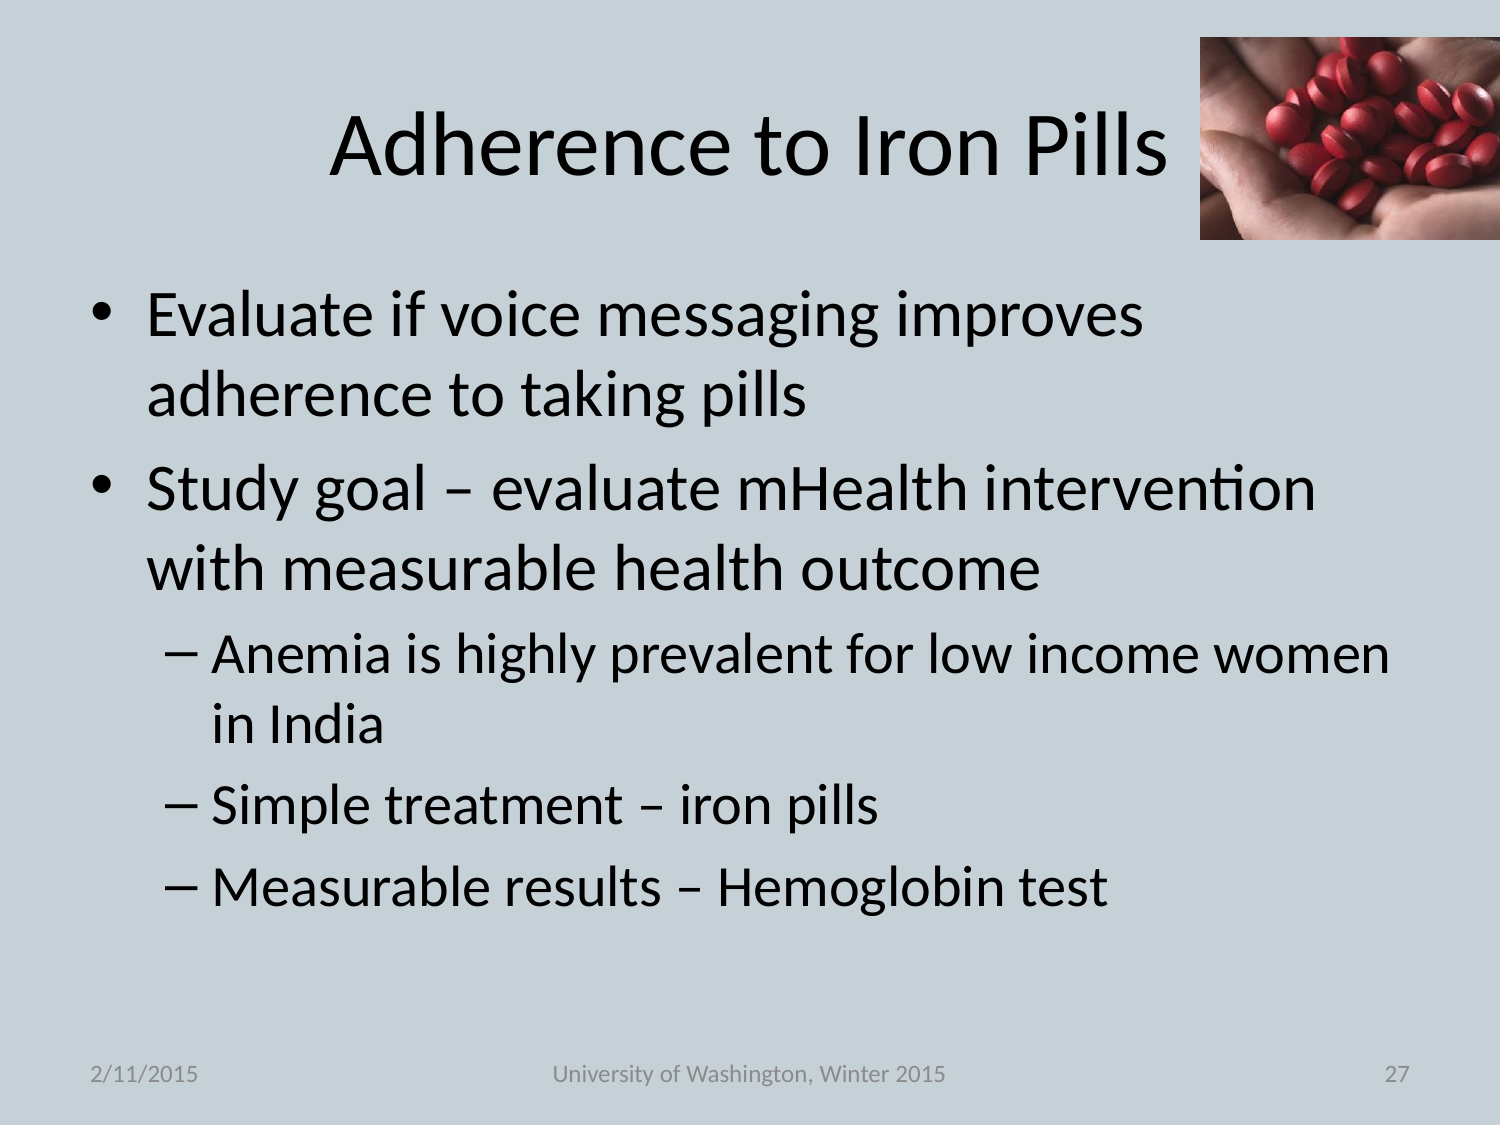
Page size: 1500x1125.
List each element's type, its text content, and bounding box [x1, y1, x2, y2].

slide_number 27 [1074, 1042, 1425, 1103]
footer University of Washington, Winter 2015 [512, 1042, 988, 1103]
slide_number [75, 1042, 425, 1103]
list Evaluate if voice messaging improves adherence to taking pills Study goal – evaluate mHealth intervention with measurable health outcome Anemia is highly prevalent for low income women in India Simple treatment – iron pills Measurable results – Hemoglobin test [75, 262, 1425, 1005]
title Adherence to Iron Pills [75, 45, 1194, 233]
picture [1199, 37, 1500, 241]
